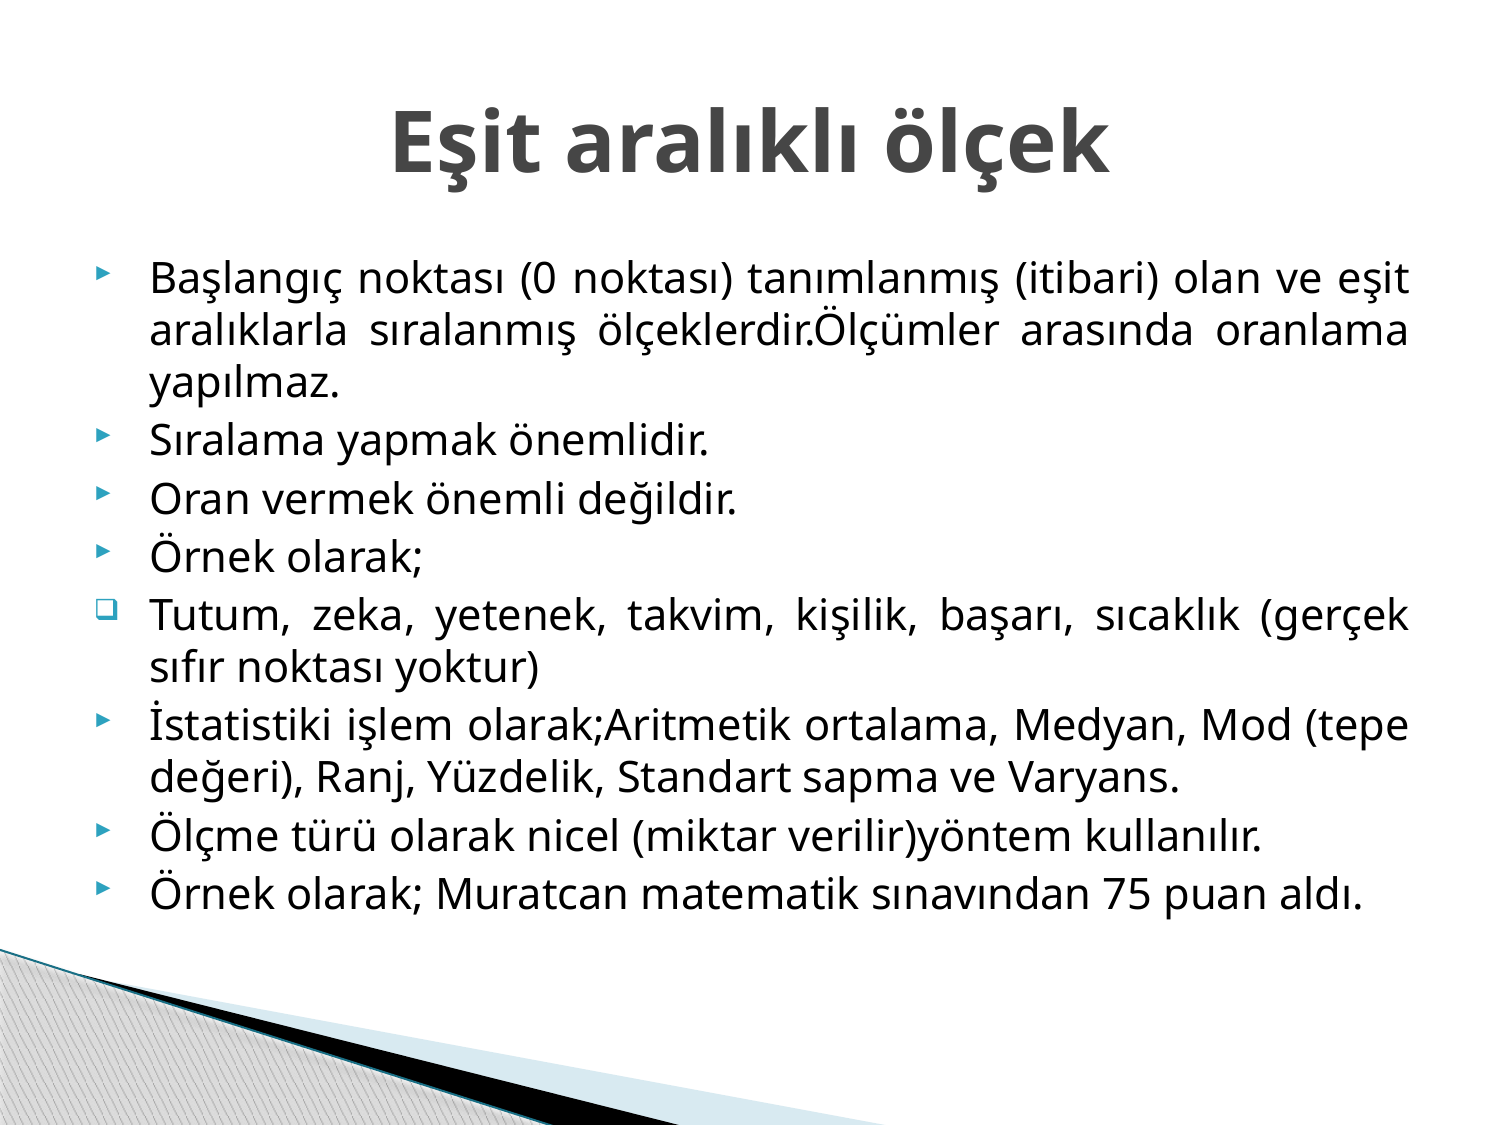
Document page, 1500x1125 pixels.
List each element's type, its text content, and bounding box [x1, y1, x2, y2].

title Eşit aralıklı ölçek [75, 45, 1425, 233]
list Başlangıç noktası (0 noktası) tanımlanmış (itibari) olan ve eşit aralıklarla sıralanmış ölçeklerdir.Ölçümler arasında oranlama yapılmaz. Sıralama yapmak önemlidir. Oran vermek önemli değildir. Örnek olarak; Tutum, zeka, yetenek, takvim, kişilik, başarı, sıcaklık (gerçek sıfır noktası yoktur) İstatistiki işlem olarak;Aritmetik ortalama, Medyan, Mod (tepe değeri), Ranj, Yüzdelik, Standart sapma ve Varyans. Ölçme türü olarak nicel (miktar verilir)yöntem kullanılır. Örnek olarak; Muratcan matematik sınavından 75 puan aldı. [75, 243, 1425, 986]
